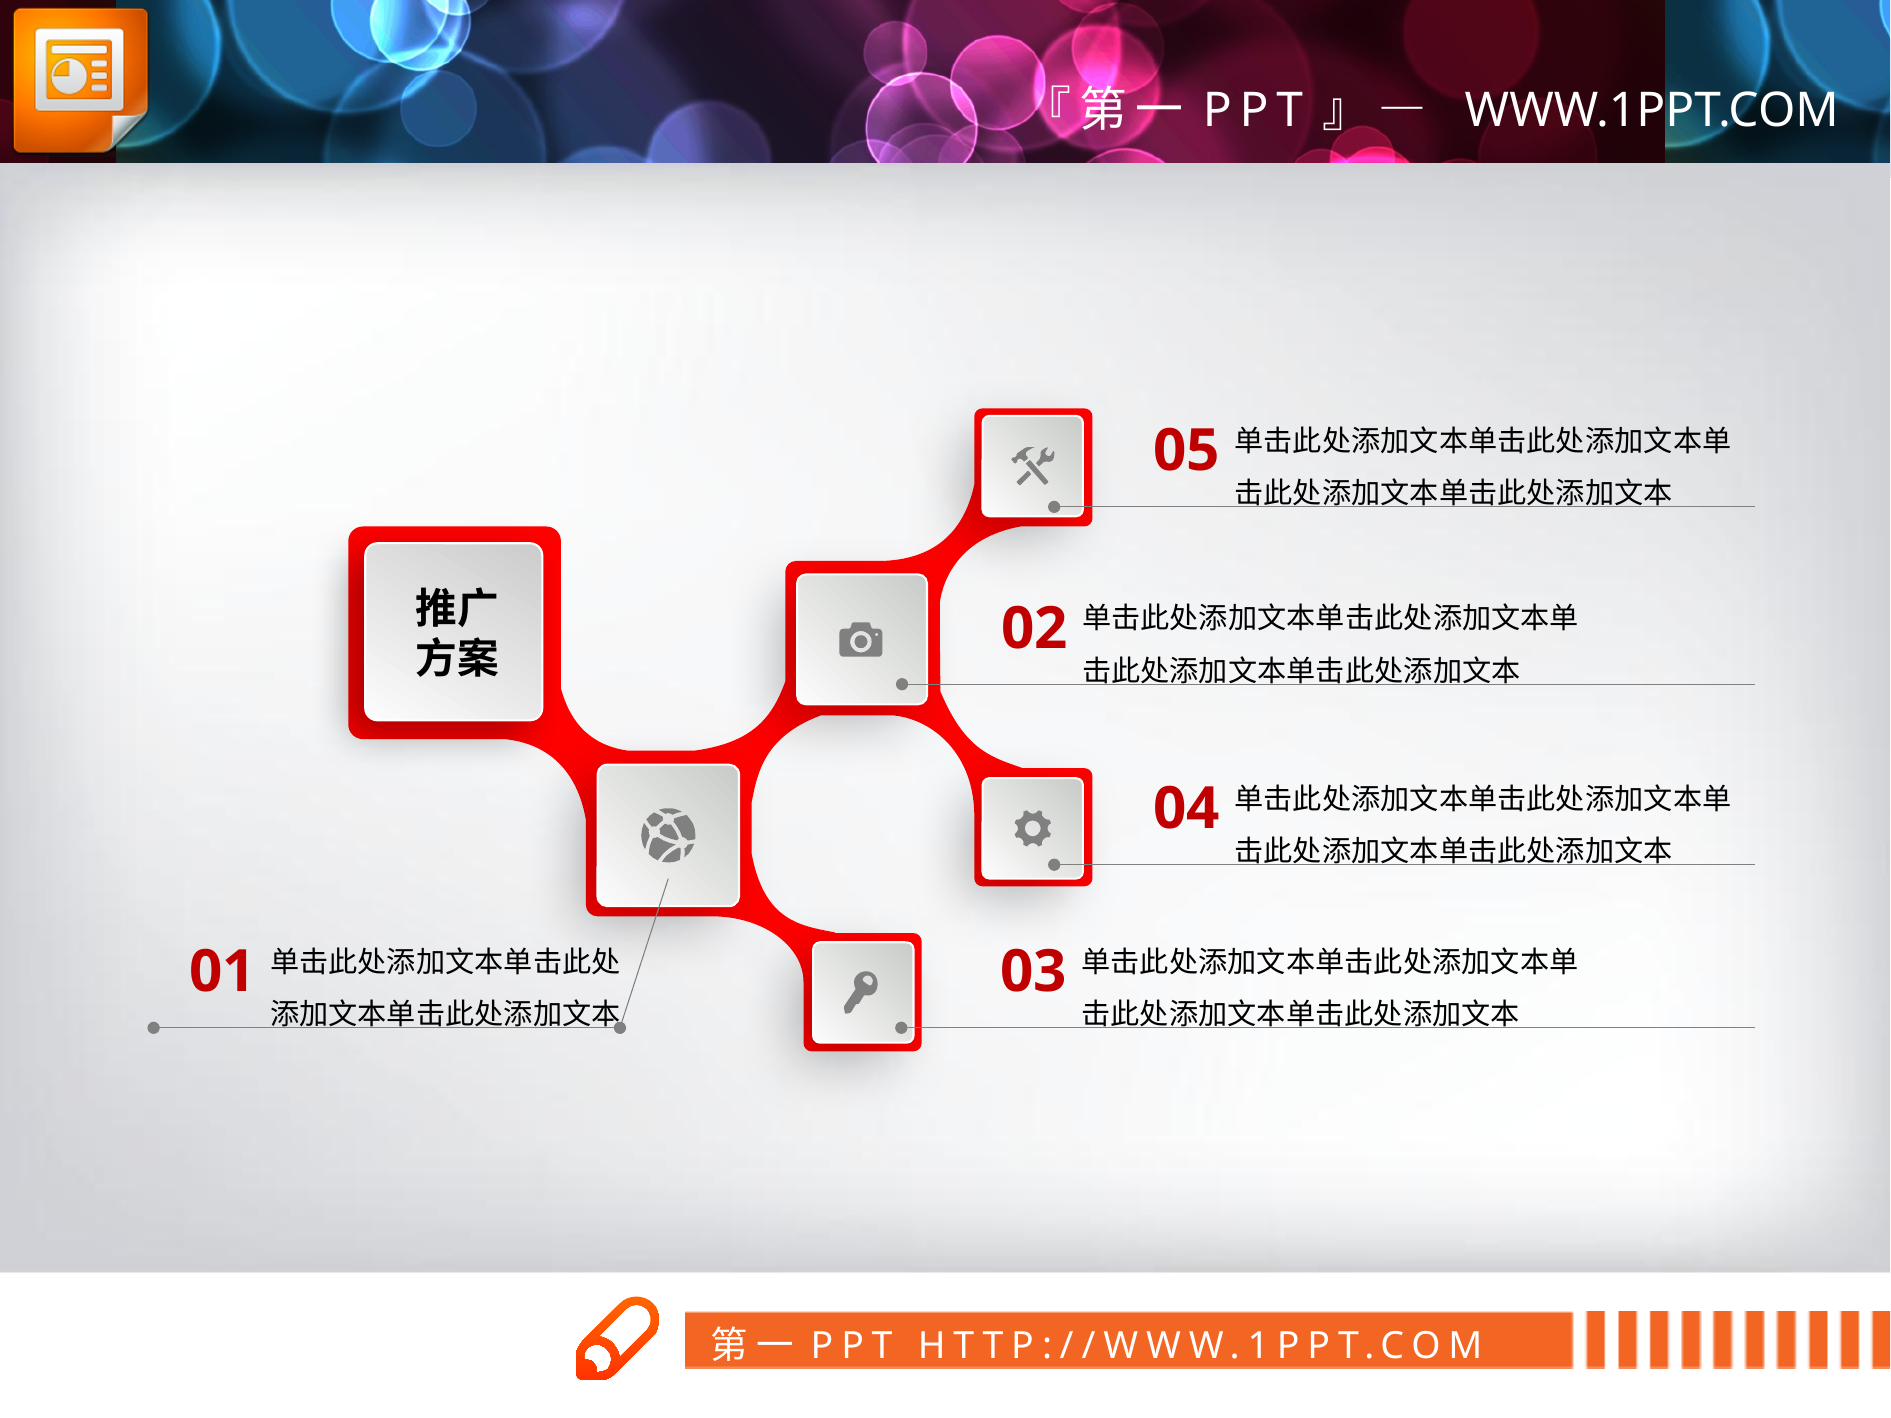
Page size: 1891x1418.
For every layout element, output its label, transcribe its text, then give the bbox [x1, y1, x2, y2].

picture [0, 0, 1891, 1275]
text_box 04 [1127, 762, 1219, 848]
text_box 单击此处添加文本单击此处添加文本单击此处添加文本单击此处添加文本 [1219, 869, 1756, 875]
text_box 单击此处添加文本单击此处添加文本单击此处添加文本单击此处添加文本 [1097, 574, 1603, 683]
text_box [153, 878, 669, 1029]
text_box 单击此处添加文本单击此处添加文本单击此处添加文本单击此处添加文本 [1097, 918, 1603, 1027]
text_box 单击此处添加文本单击此处添加文本单击此处添加文本单击此处添加文本 [1219, 512, 1756, 517]
text_box 05 [1127, 405, 1219, 490]
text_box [348, 408, 1093, 1052]
text_box 单击此处添加文本单击此处添加文本单击此处添加文本单击此处添加文本 [1219, 397, 1756, 506]
text_box 单击此处添加文本单击此处添加文本单击此处添加文本单击此处添加文本 [1219, 755, 1756, 864]
picture [685, 1311, 1891, 1369]
